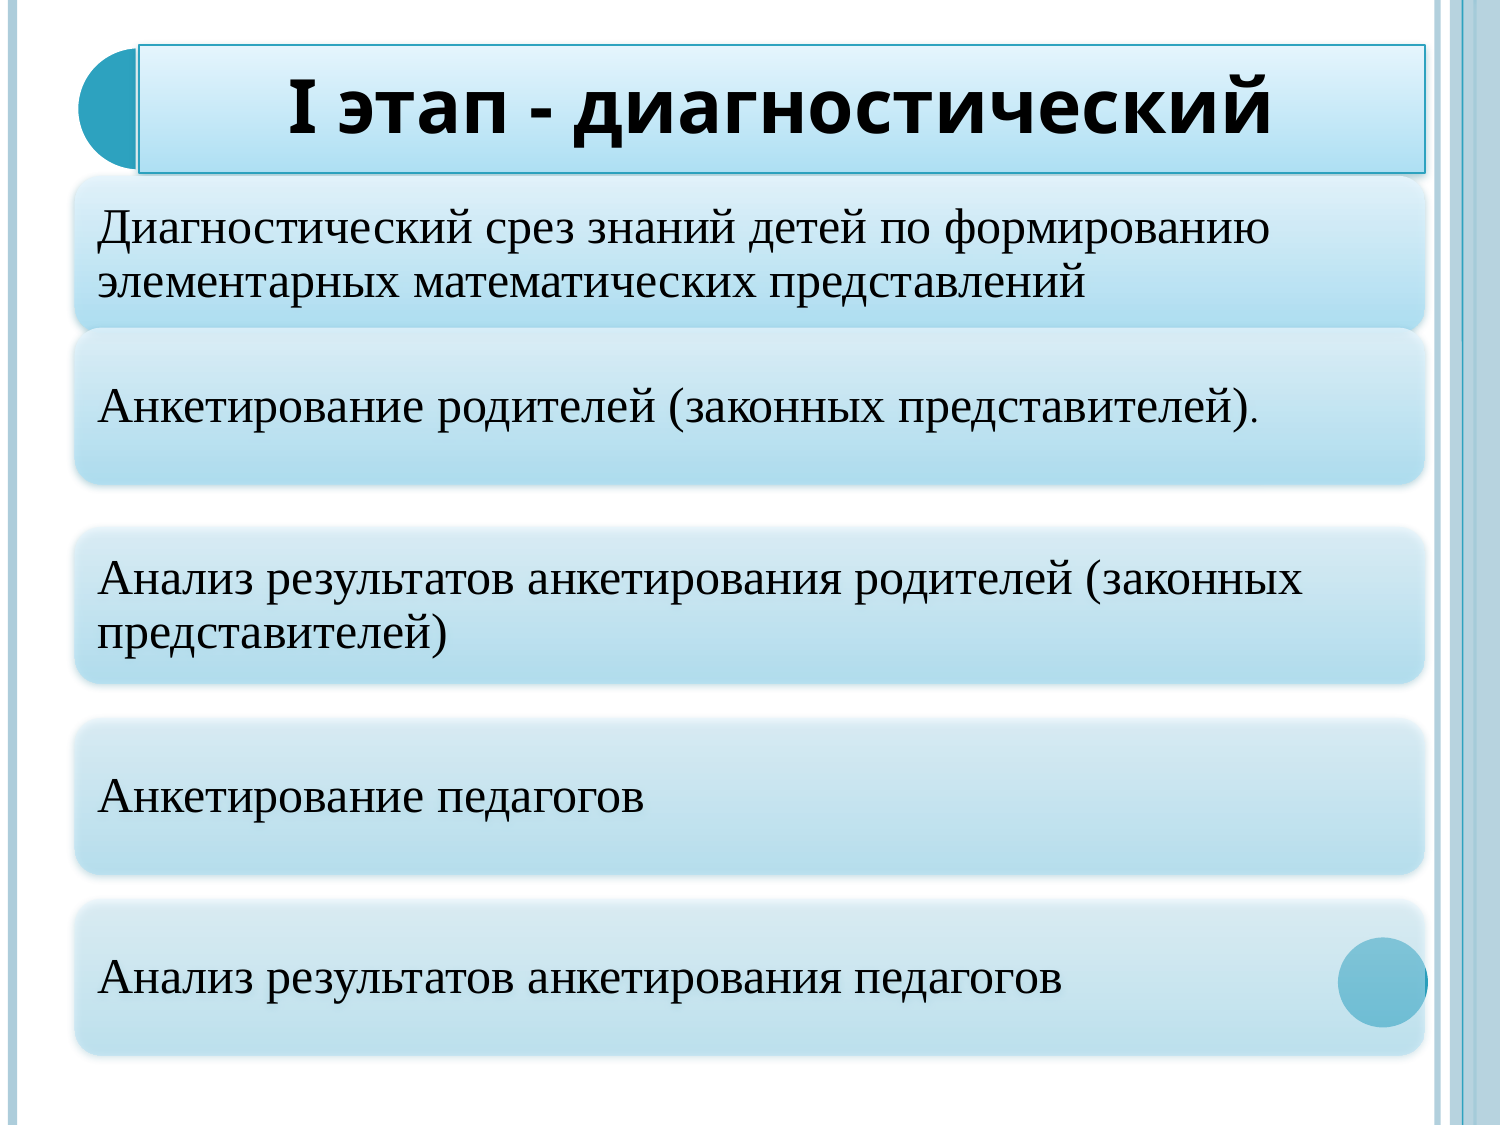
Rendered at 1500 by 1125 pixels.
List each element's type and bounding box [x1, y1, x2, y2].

text_box [74, 44, 1426, 172]
list [74, 172, 1426, 1059]
